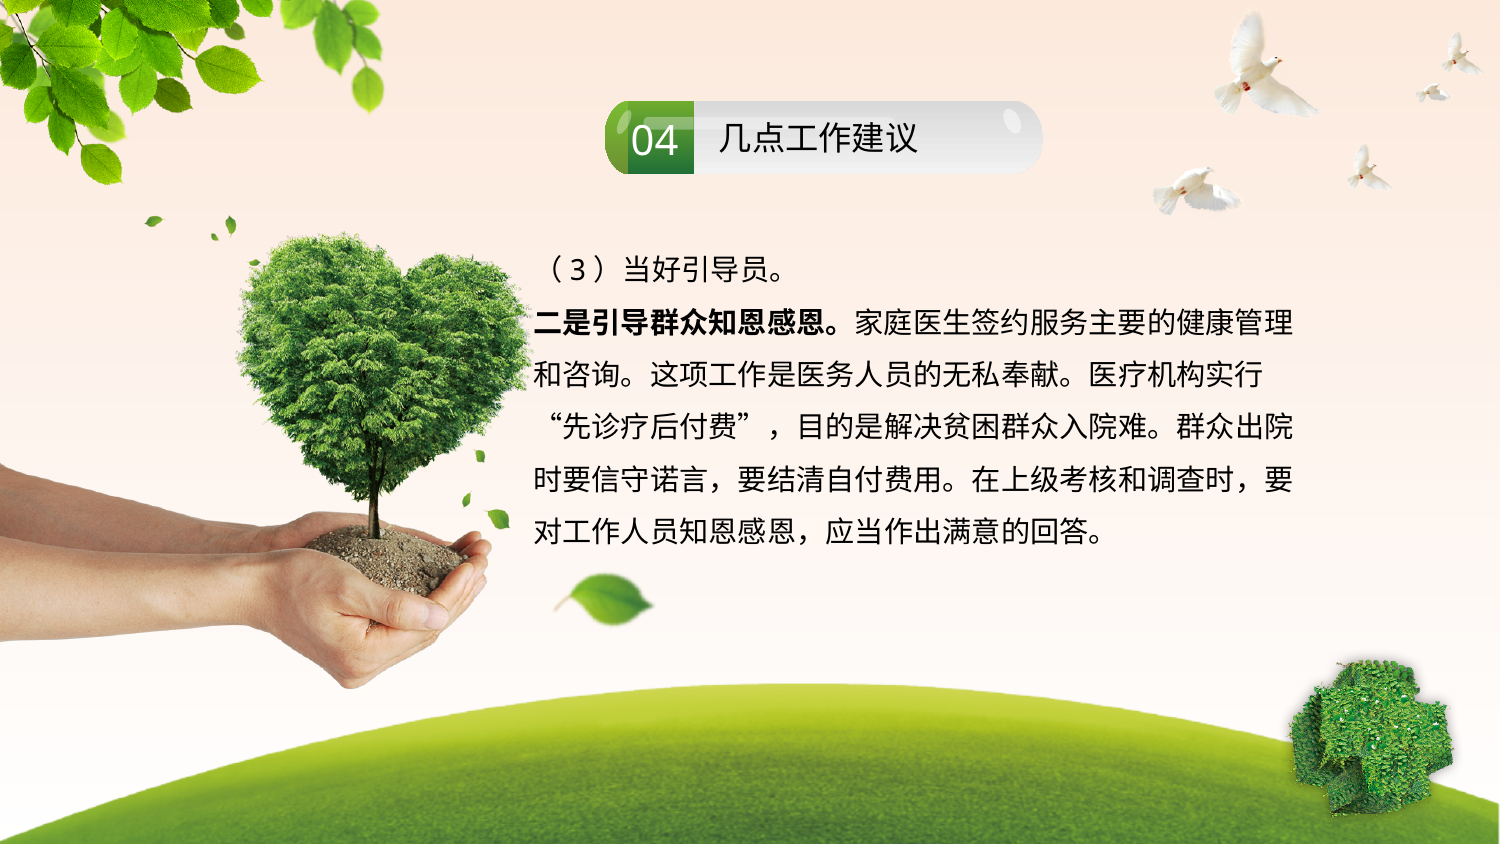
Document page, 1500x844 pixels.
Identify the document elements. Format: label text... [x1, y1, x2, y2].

text_box （3）当好引导员。 二是引导群众知恩感恩。家庭医生签约服务主要的健康管理和咨询。这项工作是医务人员的无私奉献。医疗机构实行“先诊疗后付费”，目的是解决贫困群众入院难。群众出院时要信守诺言，要结清自付费用。在上级考核和调查时，要对工作人员知恩感恩，应当作出满意的回答。 [518, 226, 1330, 556]
picture [1128, 0, 1500, 284]
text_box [604, 100, 1044, 175]
picture [0, 0, 1500, 844]
